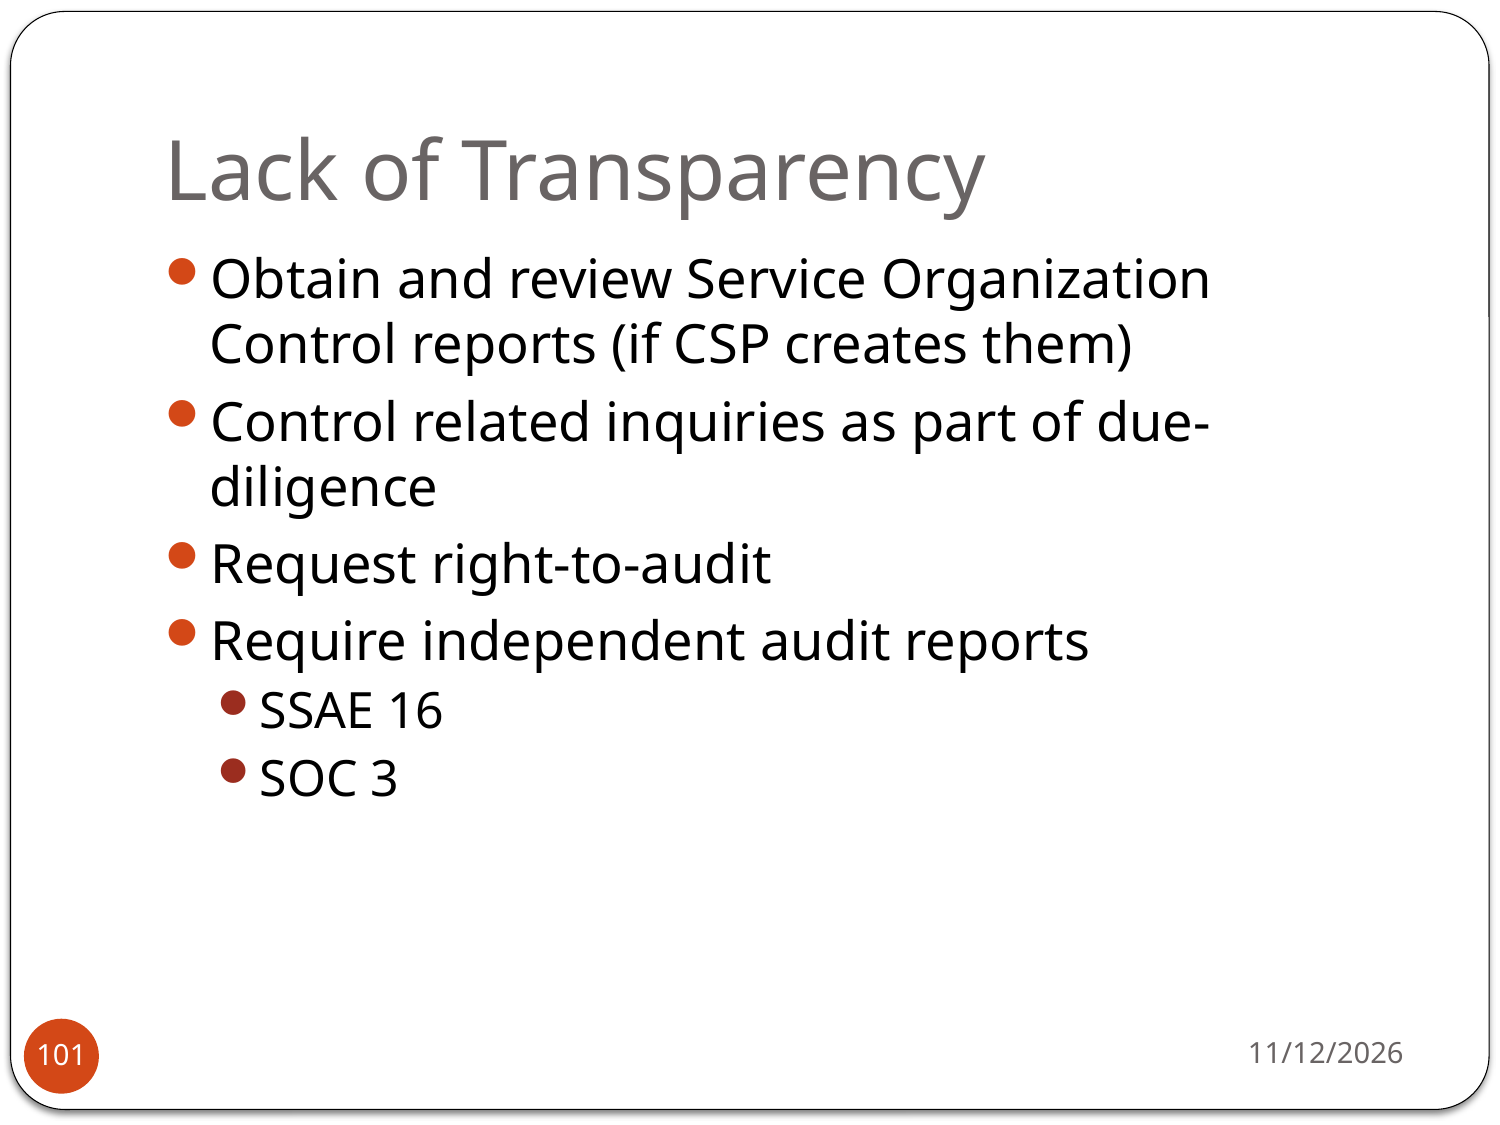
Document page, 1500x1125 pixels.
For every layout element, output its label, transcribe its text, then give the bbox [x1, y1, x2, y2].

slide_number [1012, 1015, 1419, 1094]
title Lack of Transparency [150, 45, 1425, 233]
slide_number 101 [23, 1018, 99, 1094]
list Obtain and review Service Organization Control reports (if CSP creates them) Control related inquiries as part of due-diligence Request right-to-audit Require independent audit reports SSAE 16 SOC 3 [150, 237, 1425, 988]
